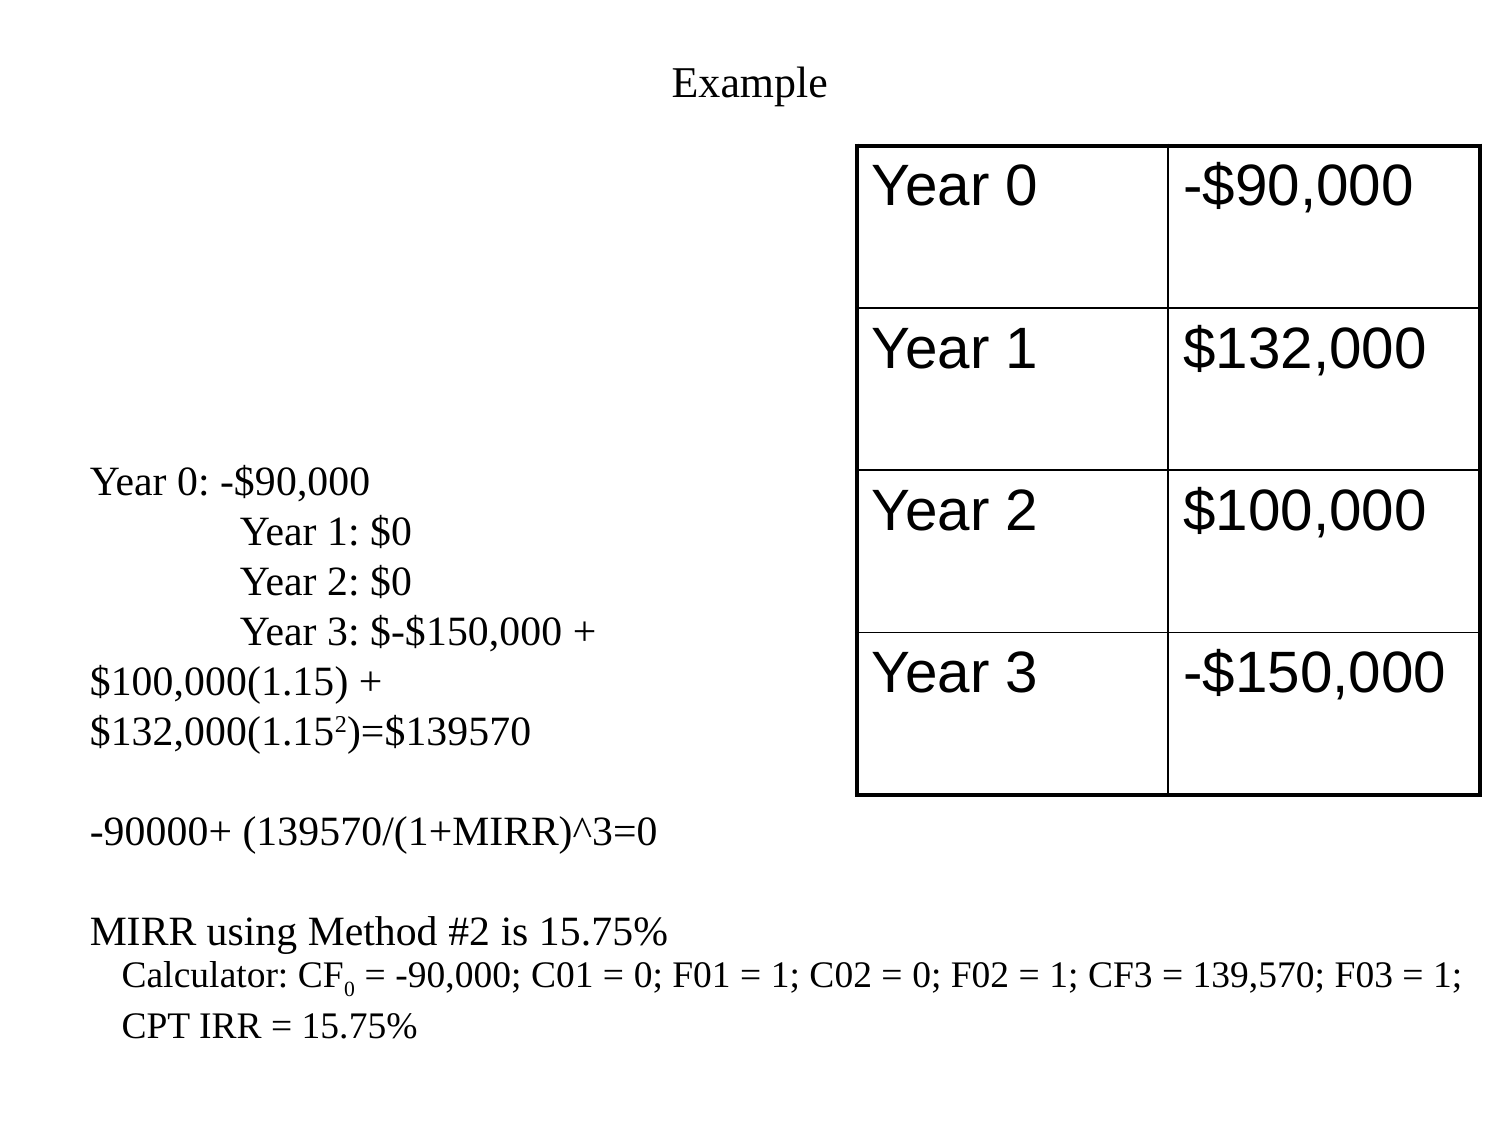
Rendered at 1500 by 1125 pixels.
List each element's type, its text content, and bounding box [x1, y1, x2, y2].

text_box Year 0: -$90,000 Year 1: $0 Year 2: $0 Year 3: $-$150,000 + $100,000(1.15) + $132,000(1.152)=$139570 -90000+ (139570/(1+MIRR)^3=0 MIRR using Method #2 is 15.75% [75, 446, 807, 1006]
table_cell Year 2 [859, 471, 1167, 632]
table_cell Year 1 [859, 309, 1167, 469]
table_header -$90,000 [1169, 148, 1478, 307]
title Example [75, 45, 1425, 167]
table_cell $132,000 [1169, 309, 1478, 469]
text_box Calculator: CF0 = -90,000; C01 = 0; F01 = 1; C02 = 0; F02 = 1; CF3 = 139,570; F03 = 1; CPT IRR = 15.75% [106, 942, 1480, 1054]
table_header Year 0 [859, 148, 1167, 307]
table_cell -$150,000 [1169, 633, 1478, 793]
table_cell $100,000 [1169, 471, 1478, 632]
table_cell Year 3 [859, 633, 1167, 793]
